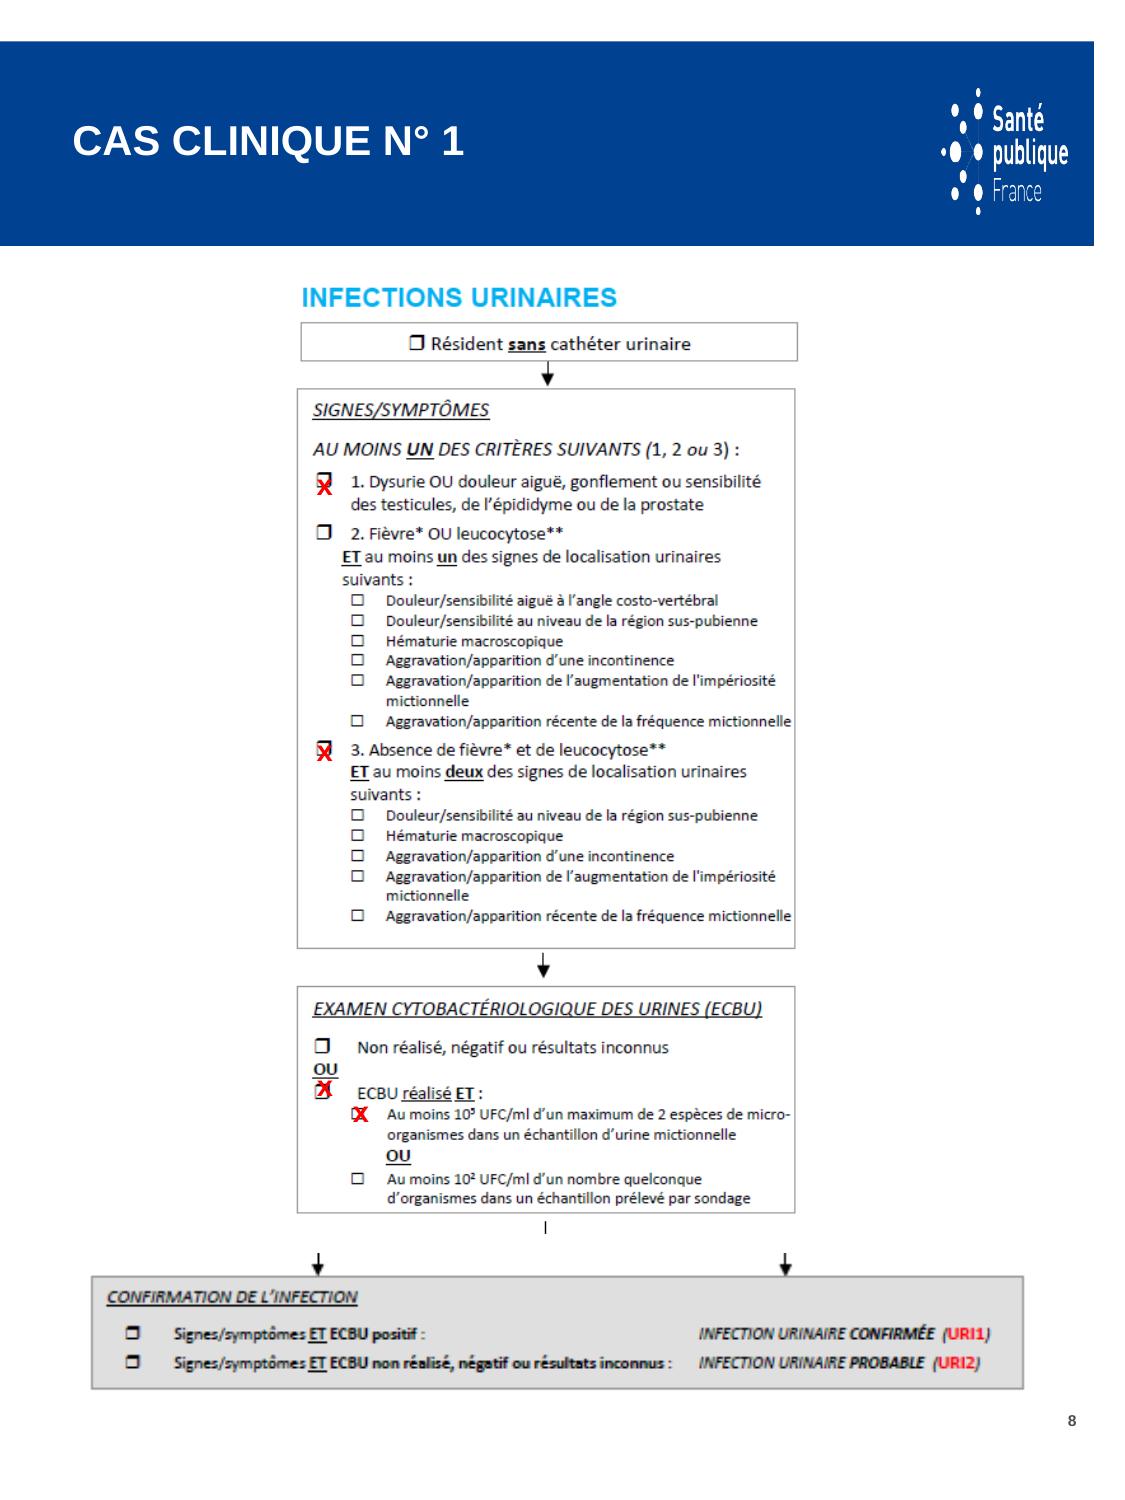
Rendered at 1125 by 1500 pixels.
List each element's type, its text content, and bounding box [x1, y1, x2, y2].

picture [77, 1253, 1036, 1423]
picture [941, 88, 1068, 215]
picture [274, 265, 816, 1234]
title Cas clinique n° 1 [66, 41, 908, 246]
